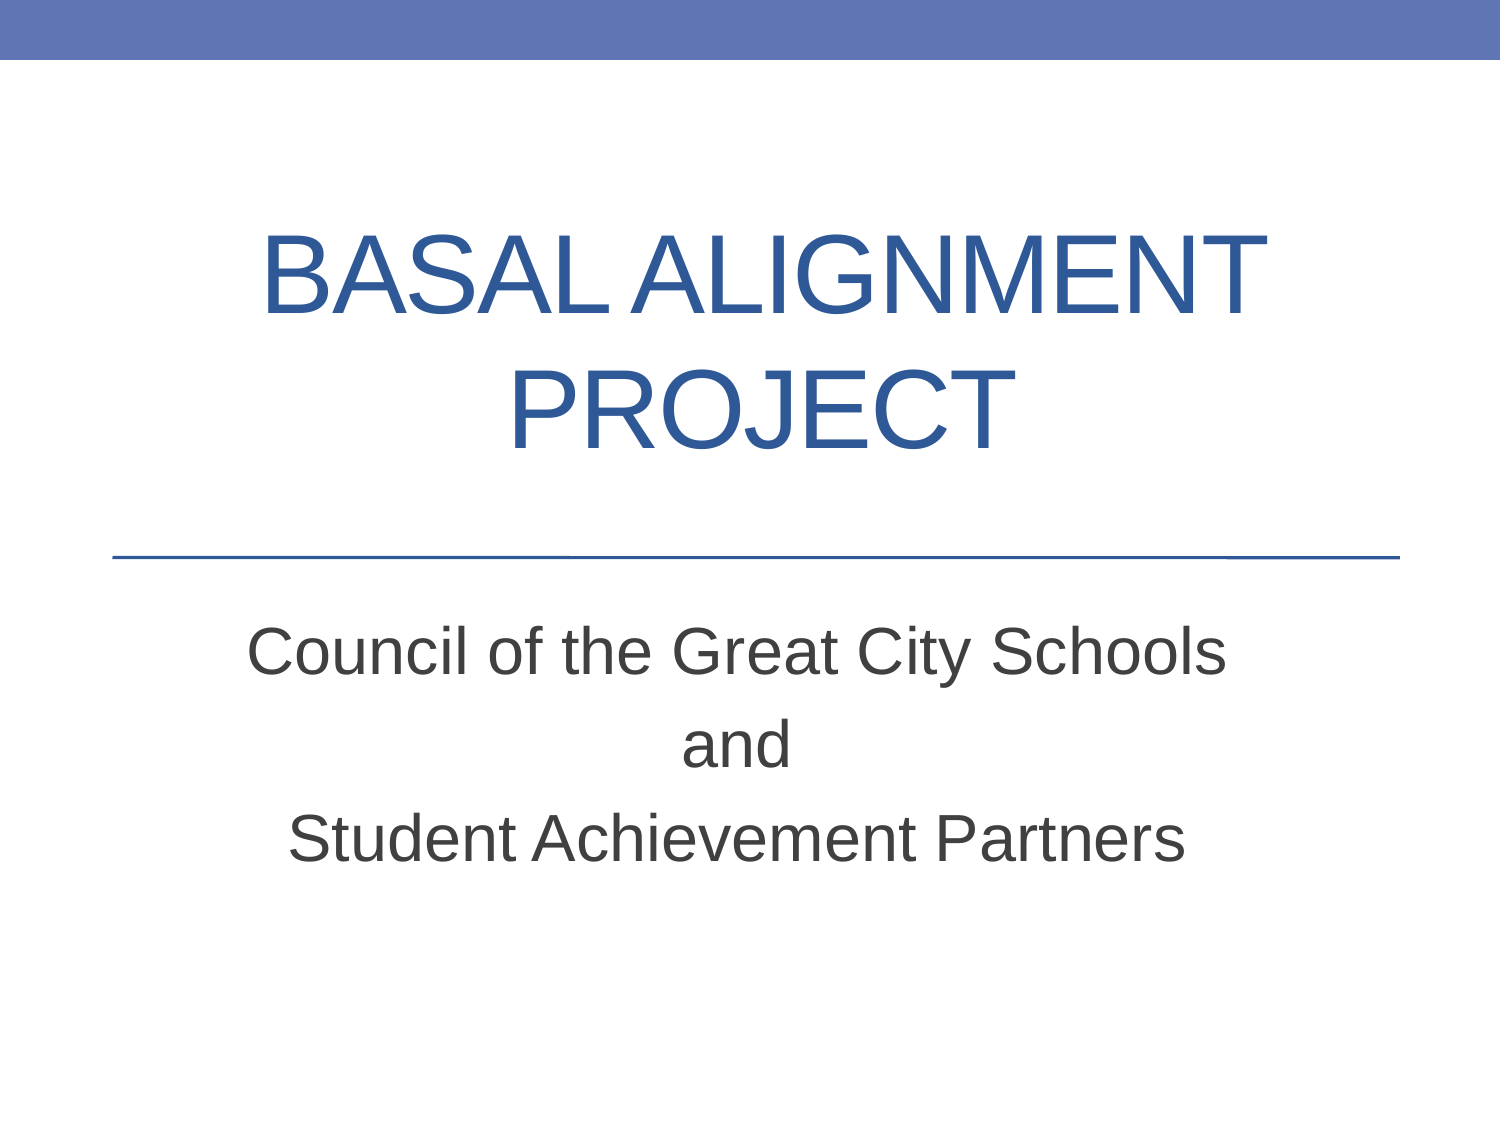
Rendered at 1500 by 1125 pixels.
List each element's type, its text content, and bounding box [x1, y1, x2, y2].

subtitle Council of the Great City Schools and Student Achievement Partners [212, 600, 1263, 888]
title BASAL ALIGNMENT PROJECT [125, 237, 1400, 479]
